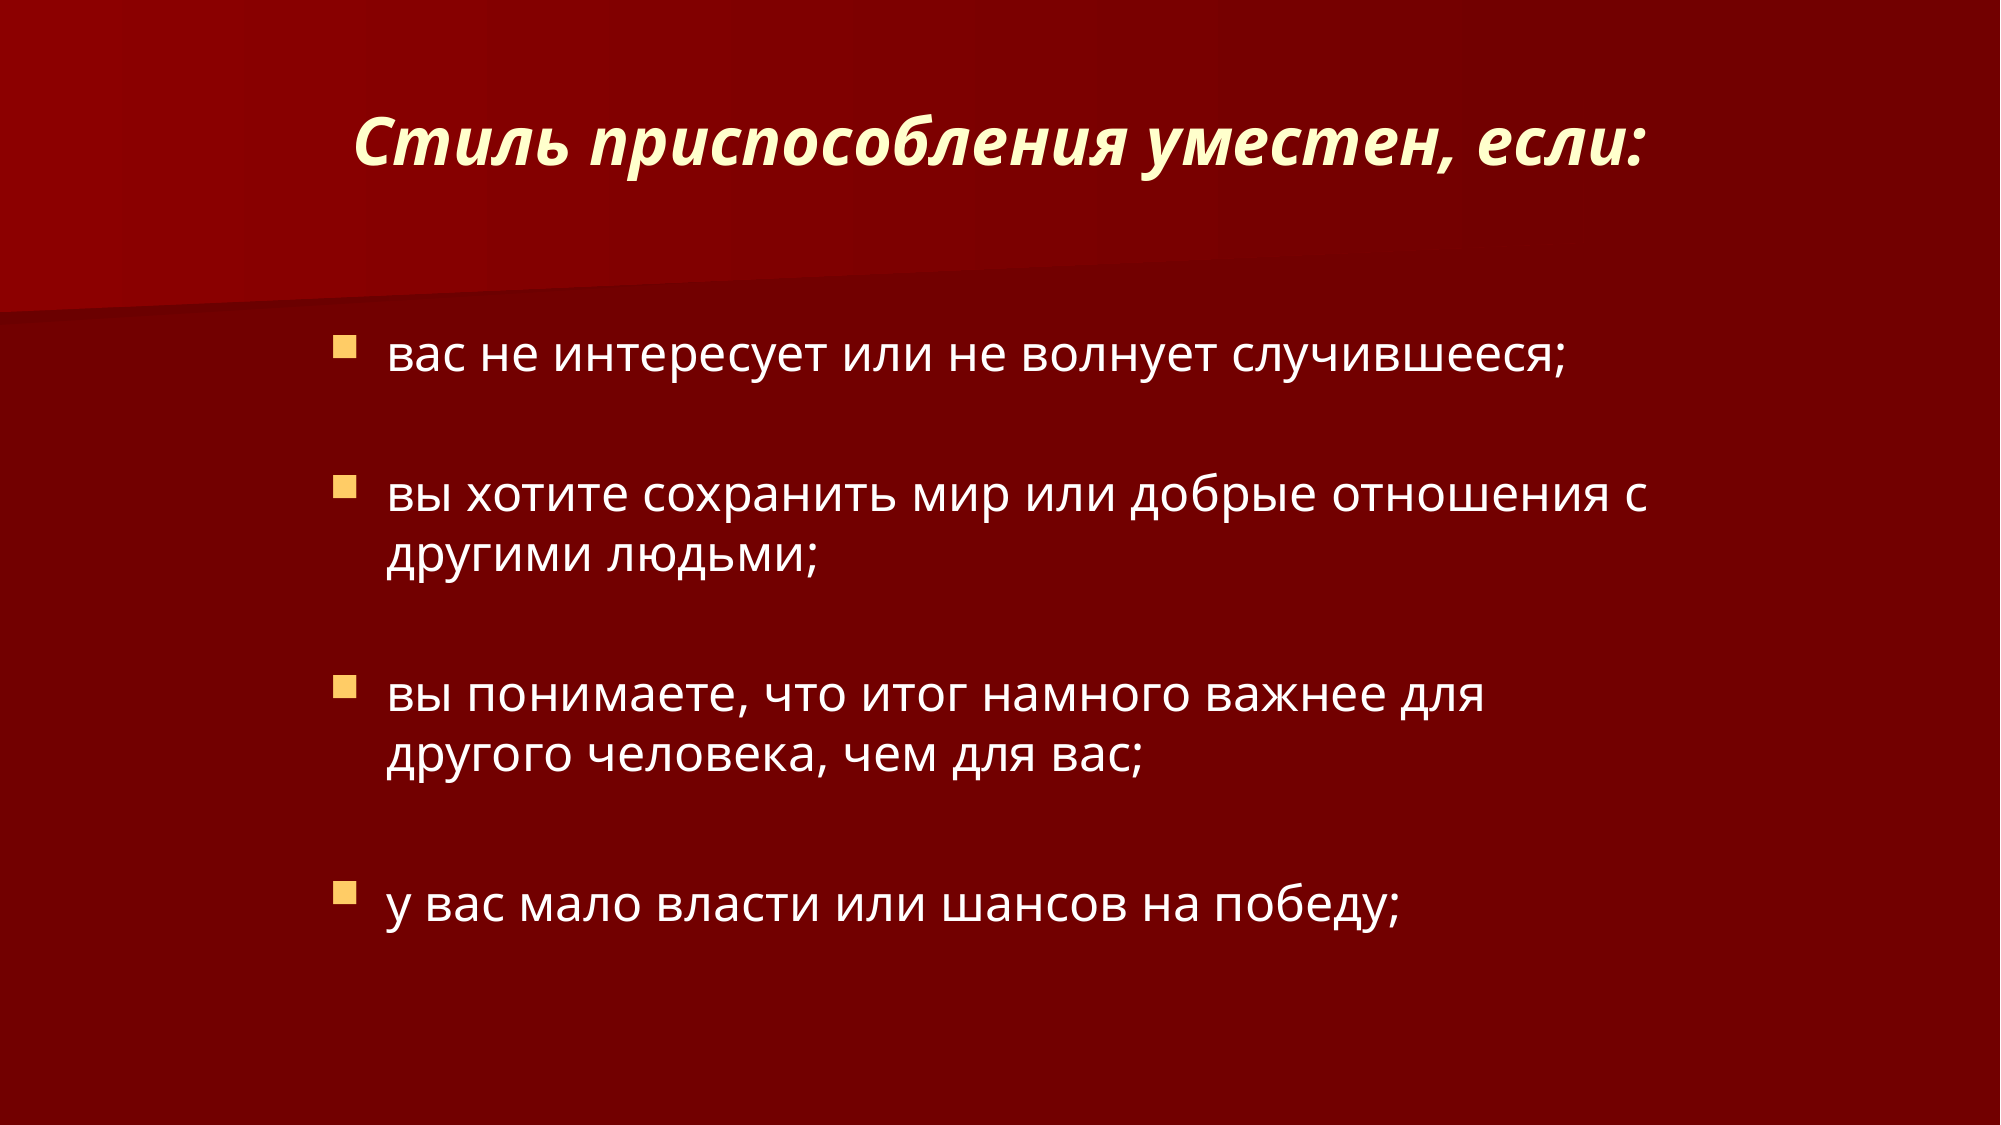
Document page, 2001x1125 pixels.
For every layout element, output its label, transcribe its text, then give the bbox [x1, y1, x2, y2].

title Стиль приспособления уместен, если: [99, 44, 1901, 233]
list вас не интересует или не волнует случившееся; вы хотите сохранить мир или добрые отношения с другими людьми; вы понимаете, что итог намного важнее для другого человека, чем для вас; у вас мало власти или шансов на победу; [314, 314, 1666, 1012]
